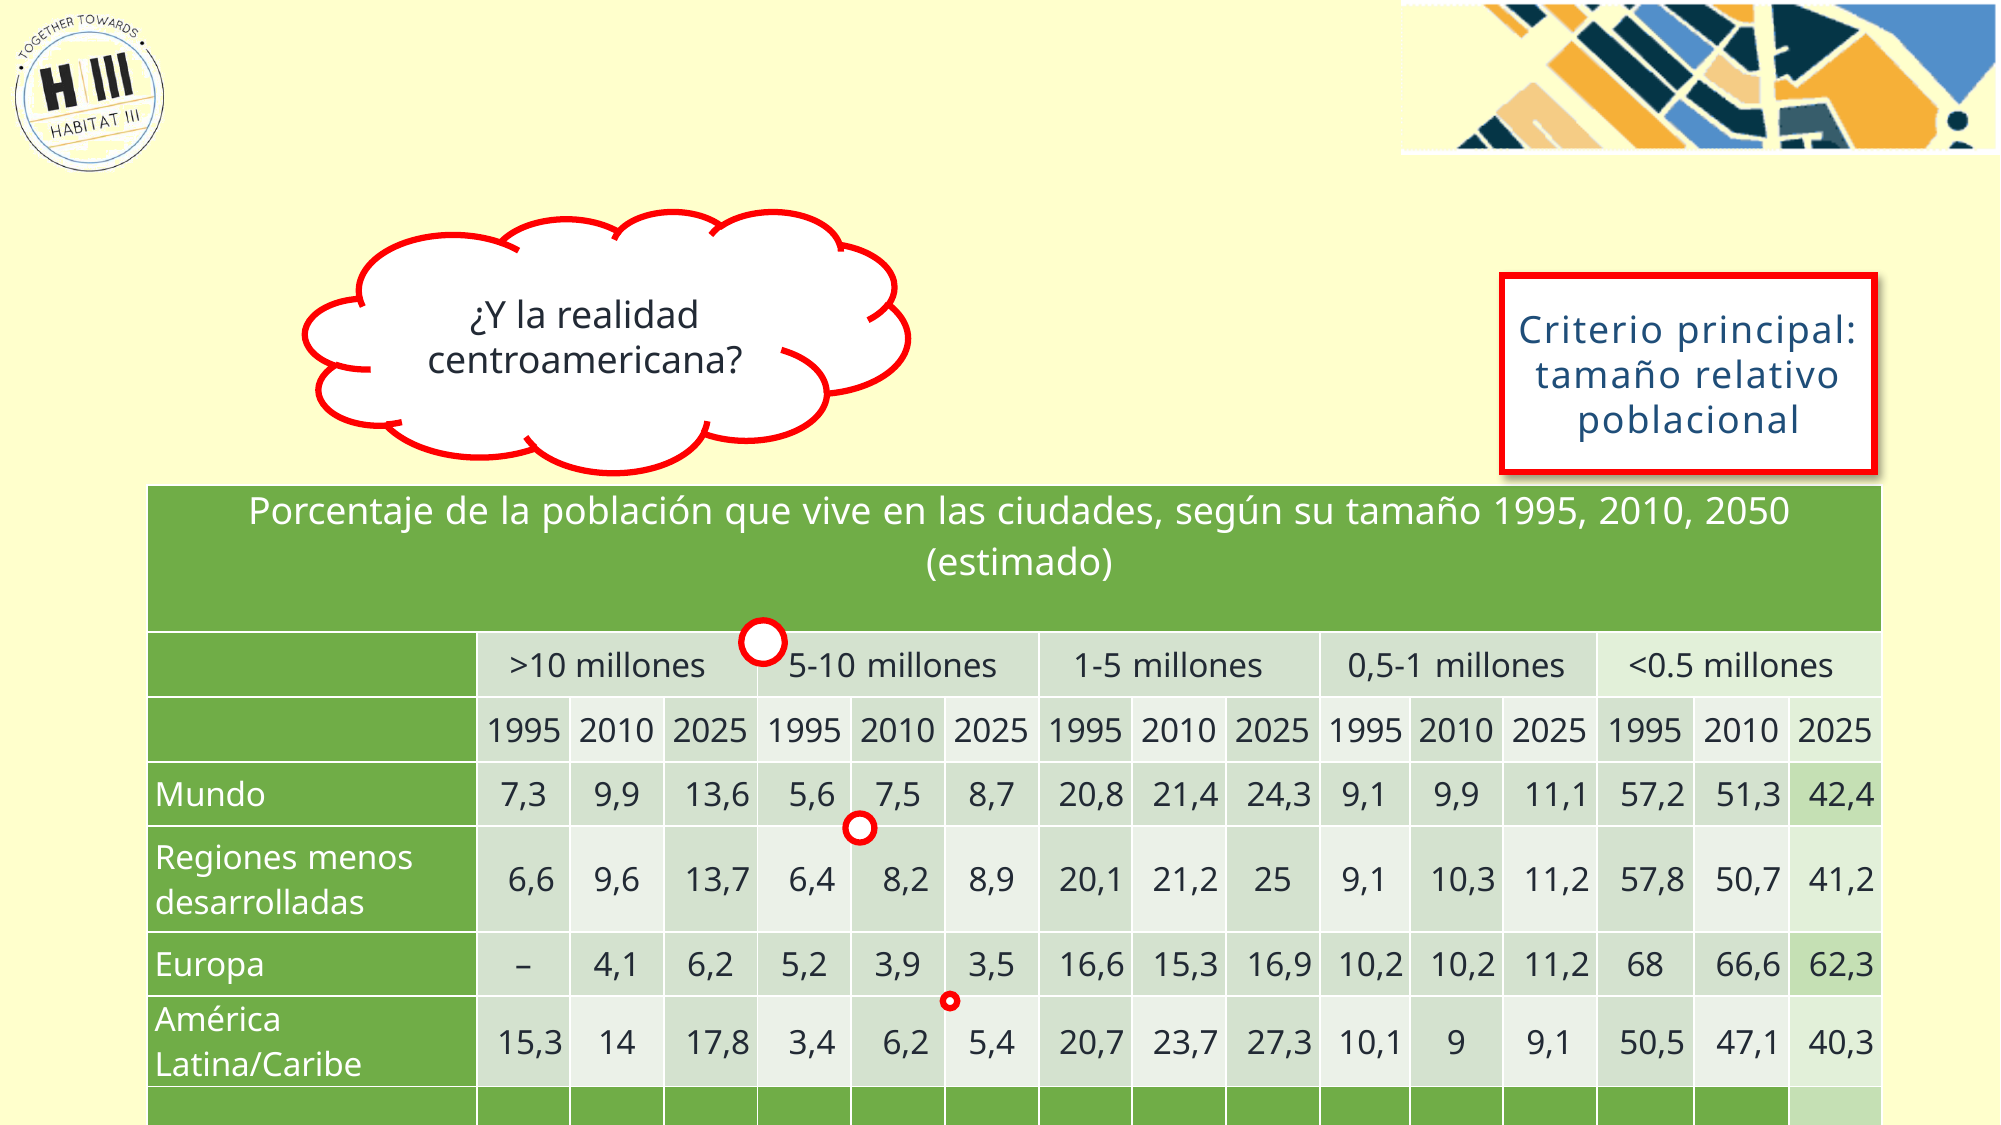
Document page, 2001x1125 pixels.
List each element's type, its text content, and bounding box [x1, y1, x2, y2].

table_cell [148, 633, 476, 696]
table_cell 7,5 [852, 763, 944, 825]
table_cell 0,5-1 millones [1321, 633, 1596, 696]
text_box ¿Y la realidad centroamericana? [740, 619, 786, 665]
table_cell 17,8 [665, 997, 757, 1086]
table_cell [758, 1087, 850, 1125]
table_cell 57,8 [1598, 827, 1693, 931]
table_cell 6,4 [758, 827, 850, 931]
table_cell 2025 [946, 698, 1038, 761]
table_cell 57,2 [1598, 763, 1693, 825]
table_cell 13,6 [665, 763, 757, 825]
table_cell 68 [1598, 933, 1693, 995]
table_cell 1995 [1321, 698, 1409, 761]
table_cell 23,7 [1133, 997, 1225, 1086]
table_cell 2010 [1133, 698, 1225, 761]
table_cell 5,6 [758, 763, 850, 825]
table_cell 50,5 [1598, 997, 1693, 1086]
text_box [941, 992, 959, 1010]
table_cell 2025 [1504, 698, 1596, 761]
table_cell 2025 [665, 698, 757, 761]
table_cell [148, 698, 476, 761]
table_cell 20,7 [1040, 997, 1131, 1086]
text_box ¿Y la realidad centroamericana? [844, 812, 876, 844]
table_cell 2010 [1695, 698, 1788, 761]
table_cell 9,1 [1504, 997, 1596, 1086]
table_cell 1995 [478, 698, 569, 761]
table_cell 6,2 [665, 933, 757, 995]
table_cell 10,1 [1321, 997, 1409, 1086]
table_cell 2025 [1790, 698, 1881, 761]
table_cell 1995 [1598, 698, 1693, 761]
table_cell – [478, 933, 569, 995]
picture [0, 0, 179, 180]
table_cell América Latina/Caribe [148, 997, 476, 1086]
table_cell 62,3 [1790, 933, 1881, 995]
table_cell 15,3 [1133, 933, 1225, 995]
table_cell 2010 [571, 698, 663, 761]
table_cell [665, 1087, 757, 1125]
table_cell [1598, 1087, 1693, 1125]
table_cell 20,8 [1040, 763, 1131, 825]
table_cell 24,3 [1227, 763, 1319, 825]
table_cell 7,3 [478, 763, 569, 825]
table_cell 16,6 [1040, 933, 1131, 995]
table_cell 25 [1227, 827, 1319, 931]
table_cell 21,4 [1133, 763, 1225, 825]
table_cell 5-10 millones [758, 633, 1038, 696]
table_cell [852, 1087, 944, 1125]
table_cell 40,3 [1790, 997, 1881, 1086]
table_cell 10,2 [1321, 933, 1409, 995]
table_cell 4,1 [571, 933, 663, 995]
table_cell 10,2 [1411, 933, 1502, 995]
table_cell 11,2 [1504, 933, 1596, 995]
table_cell 9,1 [1321, 763, 1409, 825]
table_cell 13,7 [665, 827, 757, 931]
table_cell 1995 [758, 698, 850, 761]
table_cell 20,1 [1040, 827, 1131, 931]
table_cell 14 [571, 997, 663, 1086]
table_cell <0.5 millones [1598, 633, 1881, 696]
table_cell 47,1 [1695, 997, 1788, 1086]
text_box ¿Y la realidad centroamericana? [303, 210, 910, 475]
table_cell 1-5 millones [1040, 633, 1319, 696]
table_cell 8,7 [946, 763, 1038, 825]
picture [1401, 0, 2000, 155]
table_cell 1995 [1040, 698, 1131, 761]
table_cell 9,9 [571, 763, 663, 825]
table_cell 9,9 [1411, 763, 1502, 825]
table_cell [478, 1087, 569, 1125]
table_cell 21,2 [1133, 827, 1225, 931]
table_header Porcentaje de la población que vive en las ciudades, según su tamaño 1995, 2010, 2050 (estimado) [148, 486, 1881, 631]
table_cell 3,9 [852, 933, 944, 995]
table_cell 3,5 [946, 933, 1038, 995]
table_cell 9,1 [1321, 827, 1409, 931]
table_cell 9 [1411, 997, 1502, 1086]
table_cell 15,3 [478, 997, 569, 1086]
table_cell [1040, 1087, 1131, 1125]
table_cell 16,9 [1227, 933, 1319, 995]
table_cell [1133, 1087, 1225, 1125]
table_cell 2010 [852, 698, 944, 761]
table_cell 41,2 [1790, 827, 1881, 931]
table_cell 8,9 [946, 827, 1038, 931]
table_cell 6,2 [852, 997, 944, 1086]
table_cell 66,6 [1695, 933, 1788, 995]
table_cell 5,4 [946, 997, 1038, 1086]
table_cell [1695, 1087, 1788, 1125]
table_cell [1227, 1087, 1319, 1125]
table_cell Mundo [148, 763, 476, 825]
text_box Criterio principal: tamaño relativo poblacional [1501, 274, 1876, 473]
table_cell [946, 1087, 1038, 1125]
table_cell 6,6 [478, 827, 569, 931]
table_cell 5,2 [758, 933, 850, 995]
table_cell 10,3 [1411, 827, 1502, 931]
table_cell 9,6 [571, 827, 663, 931]
table_cell Europa [148, 933, 476, 995]
table_cell 11,2 [1504, 827, 1596, 931]
table_cell [571, 1087, 663, 1125]
table_cell 51,3 [1695, 763, 1788, 825]
table_cell 11,1 [1504, 763, 1596, 825]
table_cell [1411, 1087, 1502, 1125]
table_cell [1790, 1087, 1881, 1125]
table_cell 2010 [1411, 698, 1502, 761]
table_cell 27,3 [1227, 997, 1319, 1086]
table_cell [1504, 1087, 1596, 1125]
table_cell 42,4 [1790, 763, 1881, 825]
table_cell 50,7 [1695, 827, 1788, 931]
table_cell [148, 1087, 476, 1125]
table_cell 2025 [1227, 698, 1319, 761]
table_cell [1321, 1087, 1409, 1125]
table_cell 3,4 [758, 997, 850, 1086]
table_cell 8,2 [852, 827, 944, 931]
table_cell Regiones menos desarrolladas [148, 827, 476, 931]
table_cell >10 millones [478, 633, 757, 696]
